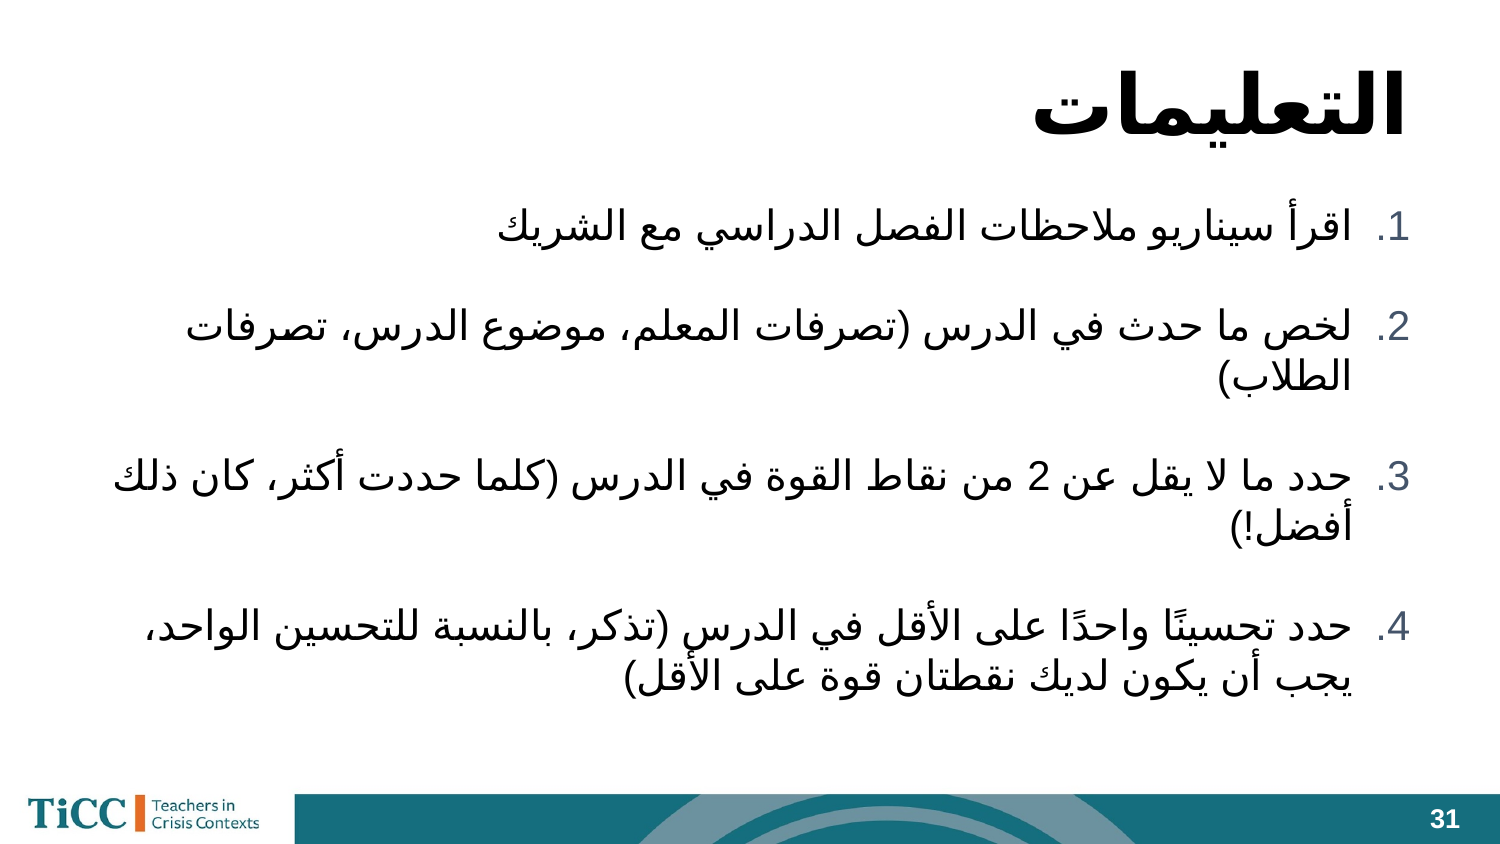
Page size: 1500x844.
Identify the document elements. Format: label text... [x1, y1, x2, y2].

title التعليمات [75, 0, 1425, 167]
picture [0, 0, 1500, 844]
slide_number ‹#› [1385, 785, 1476, 844]
list اقرأ سيناريو ملاحظات الفصل الدراسي مع الشريك لخص ما حدث في الدرس (تصرفات المعلم، موضوع الدرس، تصرفات الطلاب) حدد ما لا يقل عن 2 من نقاط القوة في الدرس (كلما حددت أكثر، كان ذلك أفضل!) حدد تحسينًا واحدًا على الأقل في الدرس (تذكر، بالنسبة للتحسين الواحد، يجب أن يكون لديك نقطتان قوة على الأقل) [75, 183, 1425, 752]
